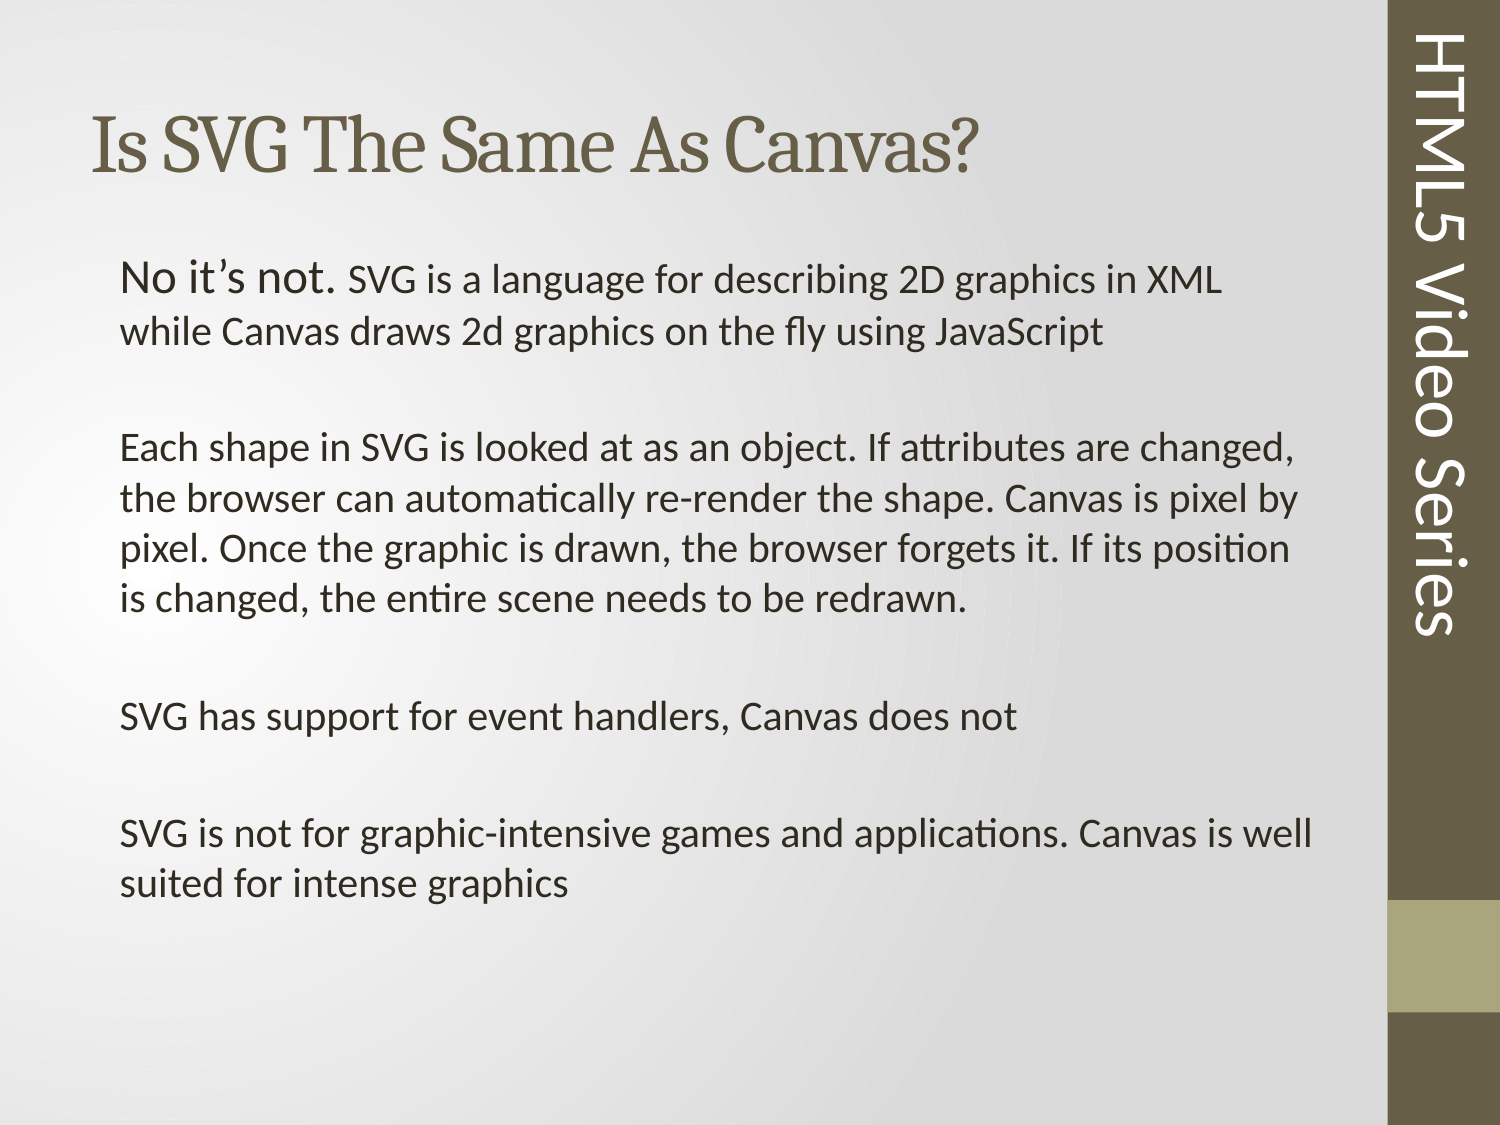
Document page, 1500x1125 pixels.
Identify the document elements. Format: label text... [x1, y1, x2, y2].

text_box HTML5 Video Series [1393, 15, 1499, 654]
list No it’s not. SVG is a language for describing 2D graphics in XML while Canvas draws 2d graphics on the fly using JavaScript Each shape in SVG is looked at as an object. If attributes are changed, the browser can automatically re-render the shape. Canvas is pixel by pixel. Once the graphic is drawn, the browser forgets it. If its position is changed, the entire scene needs to be redrawn. SVG has support for event handlers, Canvas does not SVG is not for graphic-intensive games and applications. Canvas is well suited for intense graphics [87, 237, 1338, 1025]
title Is SVG The Same As Canvas? [75, 45, 1325, 233]
